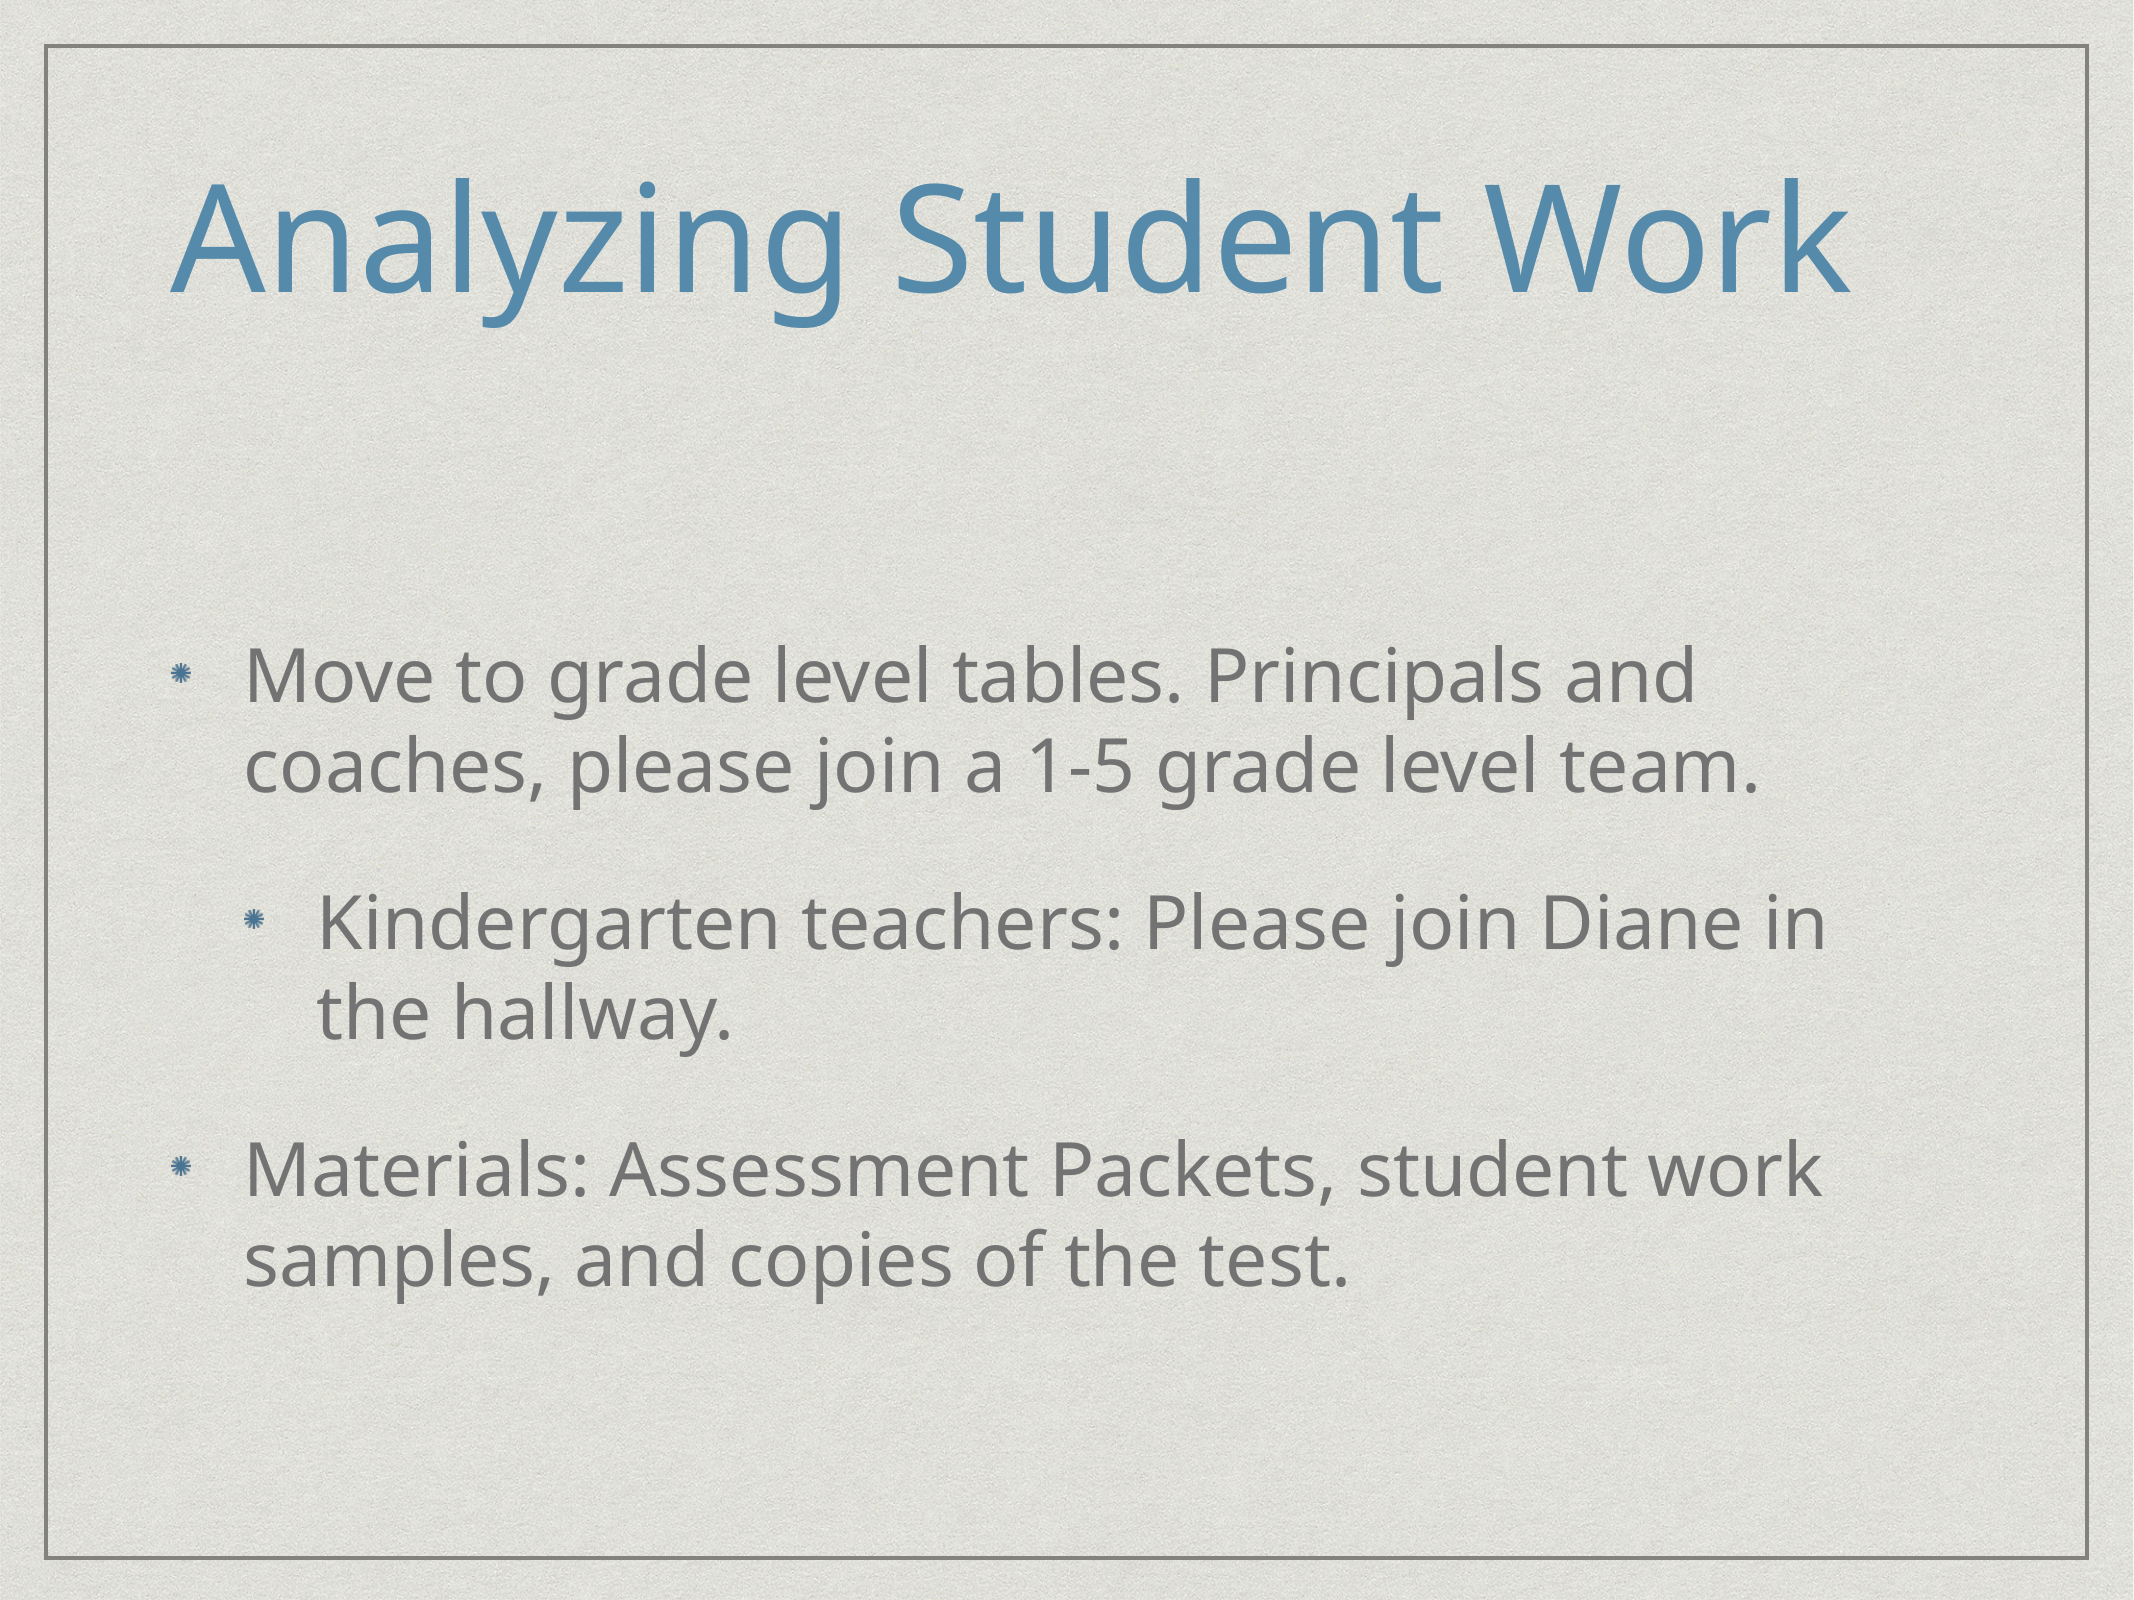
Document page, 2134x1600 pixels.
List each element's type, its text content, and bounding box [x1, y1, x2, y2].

list Move to grade level tables. Principals and coaches, please join a 1-5 grade level team. Kindergarten teachers: Please join Diane in the hallway. Materials: Assessment Packets, student work samples, and copies of the test. [170, 390, 1963, 1538]
picture [0, 0, 2134, 1600]
title Analyzing Student Work [170, 43, 1963, 390]
